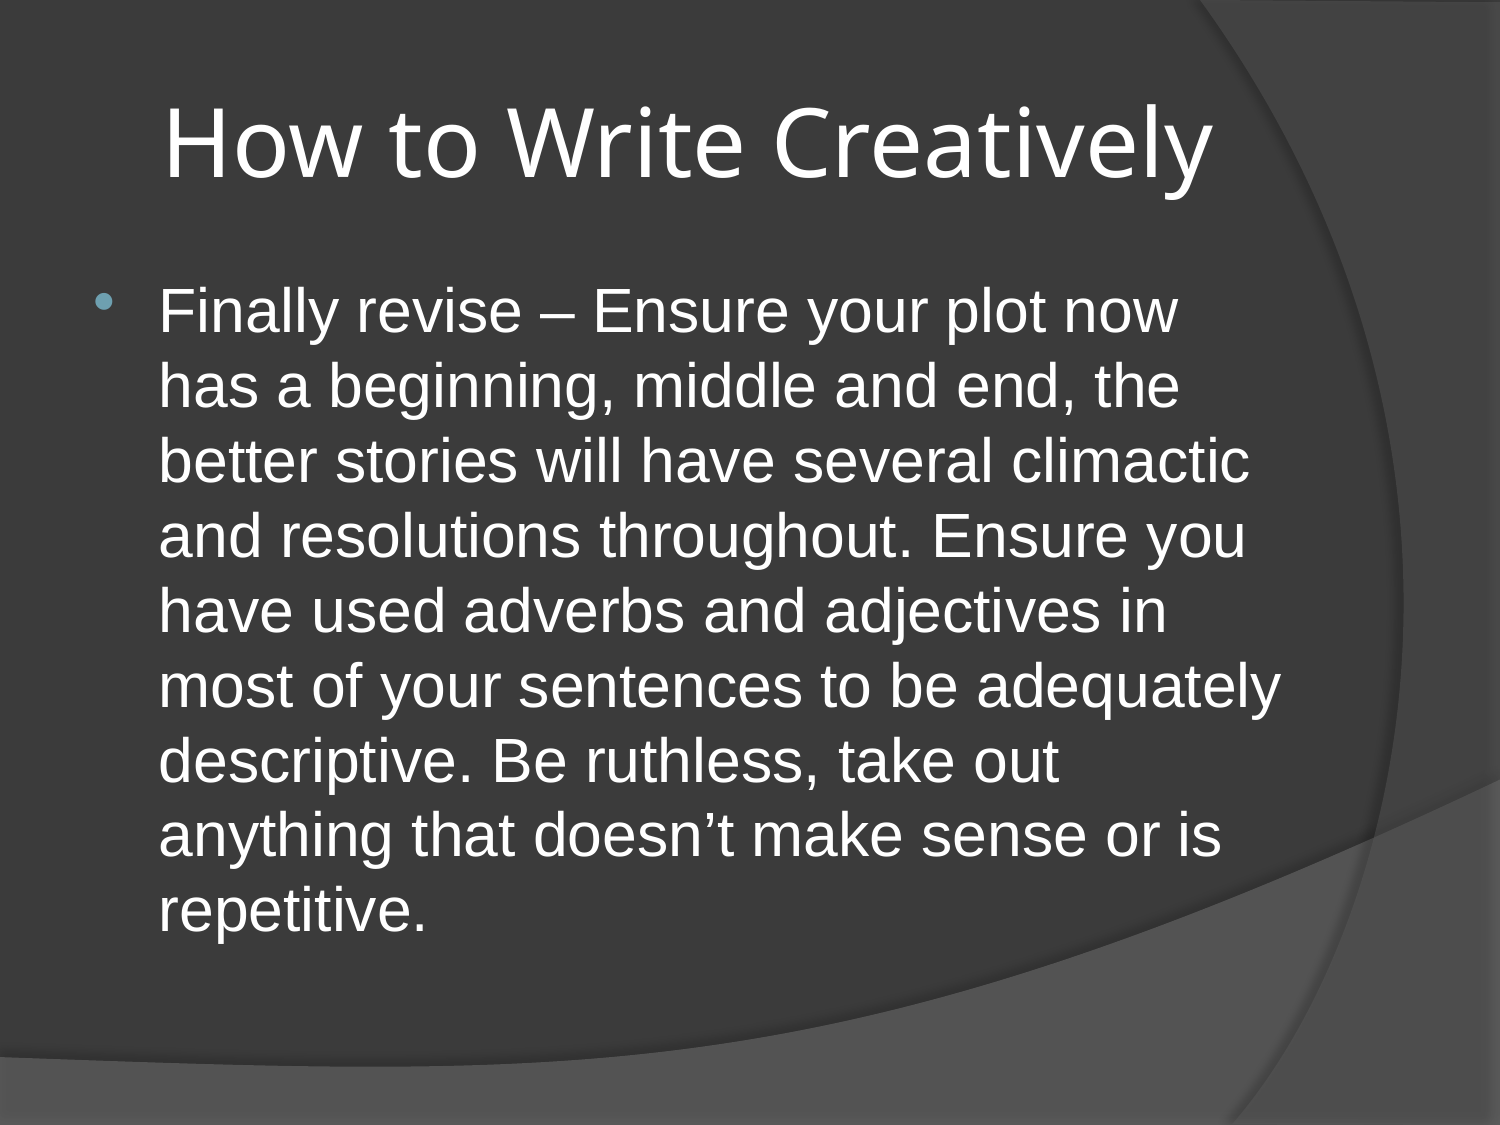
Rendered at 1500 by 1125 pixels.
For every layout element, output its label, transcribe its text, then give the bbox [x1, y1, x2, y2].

list Finally revise – Ensure your plot now has a beginning, middle and end, the better stories will have several climactic and resolutions throughout. Ensure you have used adverbs and adjectives in most of your sentences to be adequately descriptive. Be ruthless, take out anything that doesn’t make sense or is repetitive. [75, 262, 1300, 1005]
title How to Write Creatively [75, 45, 1300, 233]
